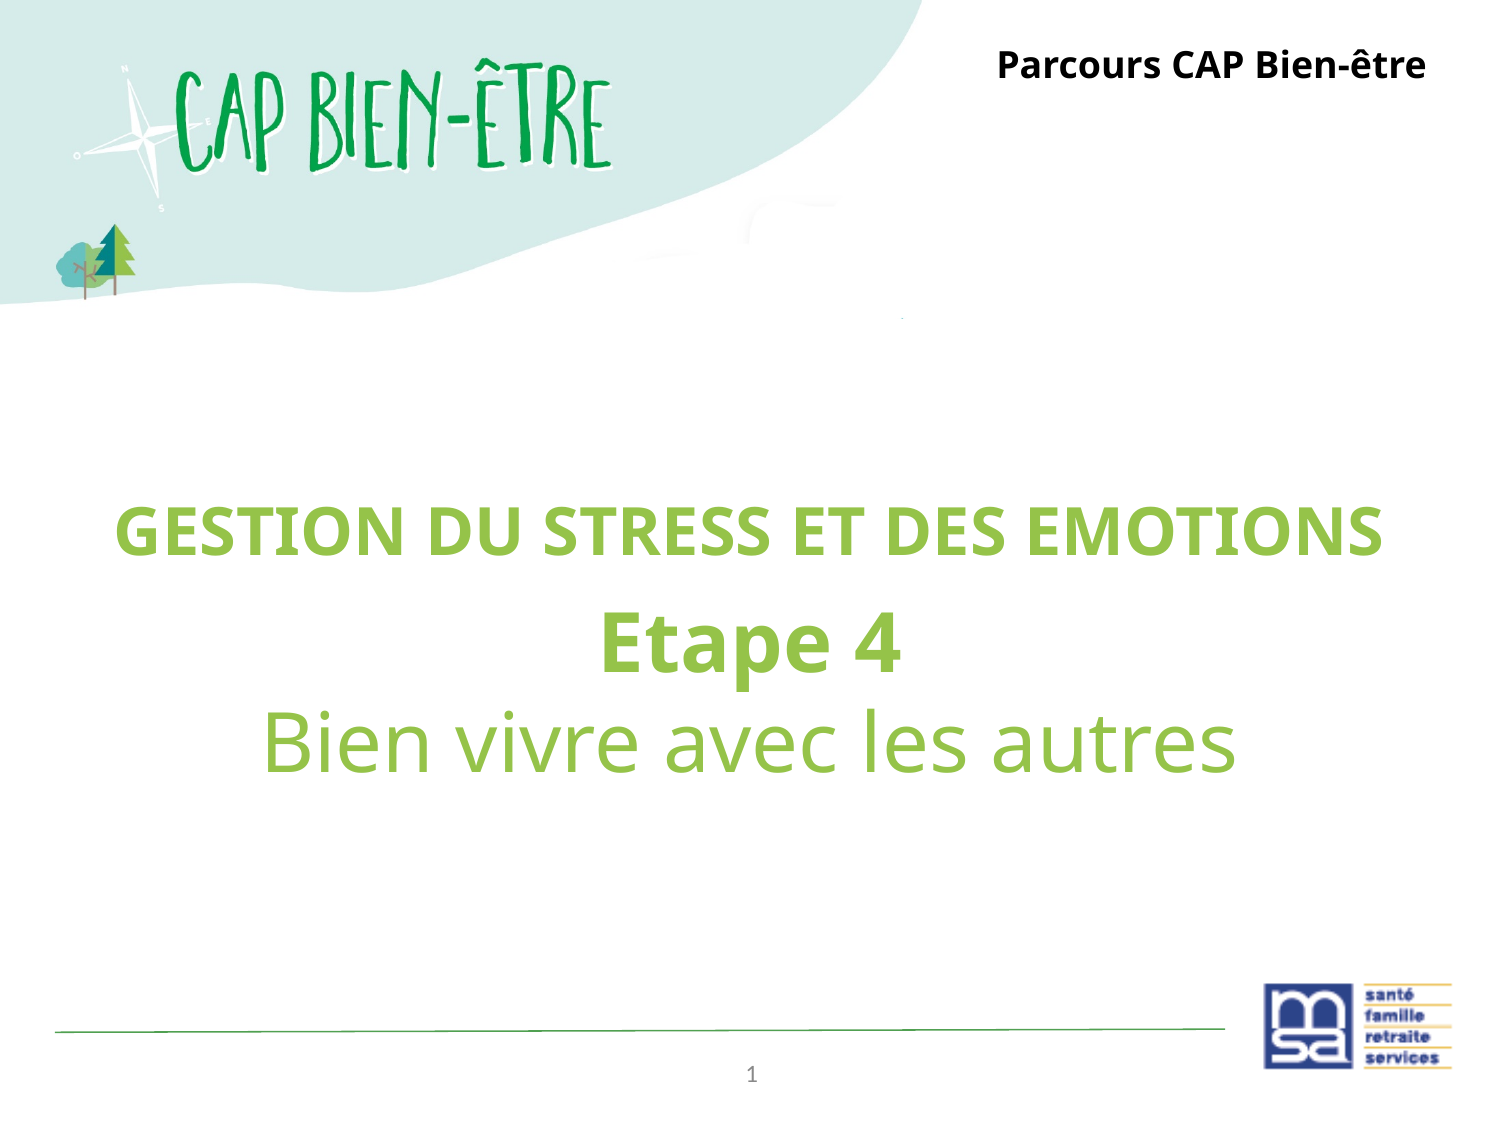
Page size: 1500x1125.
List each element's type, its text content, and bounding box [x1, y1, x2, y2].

text_box 1 [54, 1042, 1245, 1103]
text_box GESTION DU STRESS ET DES EMOTIONS [0, 481, 1500, 576]
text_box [54, 1028, 1226, 1033]
picture [0, 0, 941, 320]
text_box Parcours CAP Bien-être [968, 34, 1455, 94]
picture [1250, 929, 1476, 1125]
text_box Etape 4 Bien vivre avec les autres [0, 581, 1500, 797]
